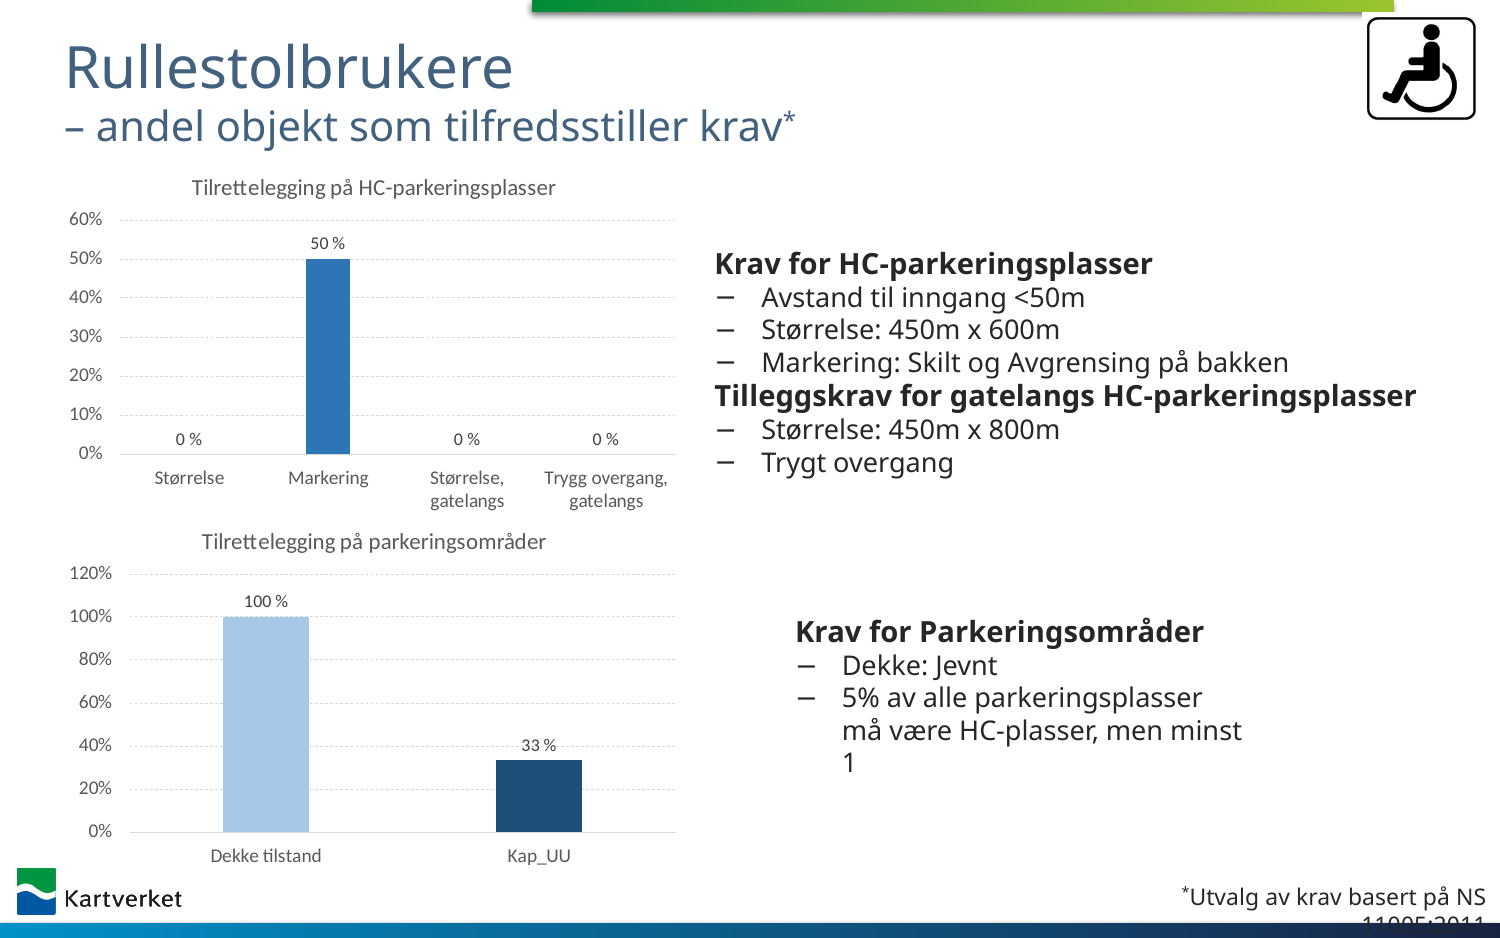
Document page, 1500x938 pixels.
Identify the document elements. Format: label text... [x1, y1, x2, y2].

picture [1362, 12, 1481, 126]
text_box Krav for Parkeringsområder Dekke: Jevnt 5% av alle parkeringsplasser må være HC-plasser, men minst 1 [780, 605, 1261, 786]
text_box Krav for HC-parkeringsplasser Avstand til inngang <50m Størrelse: 450m x 600m Markering: Skilt og Avgrensing på bakken Tilleggskrav for gatelangs HC-parkeringsplasser Størrelse: 450m x 800m Trygt overgang [699, 237, 1433, 485]
picture [62, 166, 687, 519]
text_box *Utvalg av krav basert på NS 11005:2011 [1068, 873, 1500, 938]
text_box Rullestolbrukere – andel objekt som tilfredsstiller krav* [49, 25, 1431, 158]
picture [62, 520, 687, 874]
